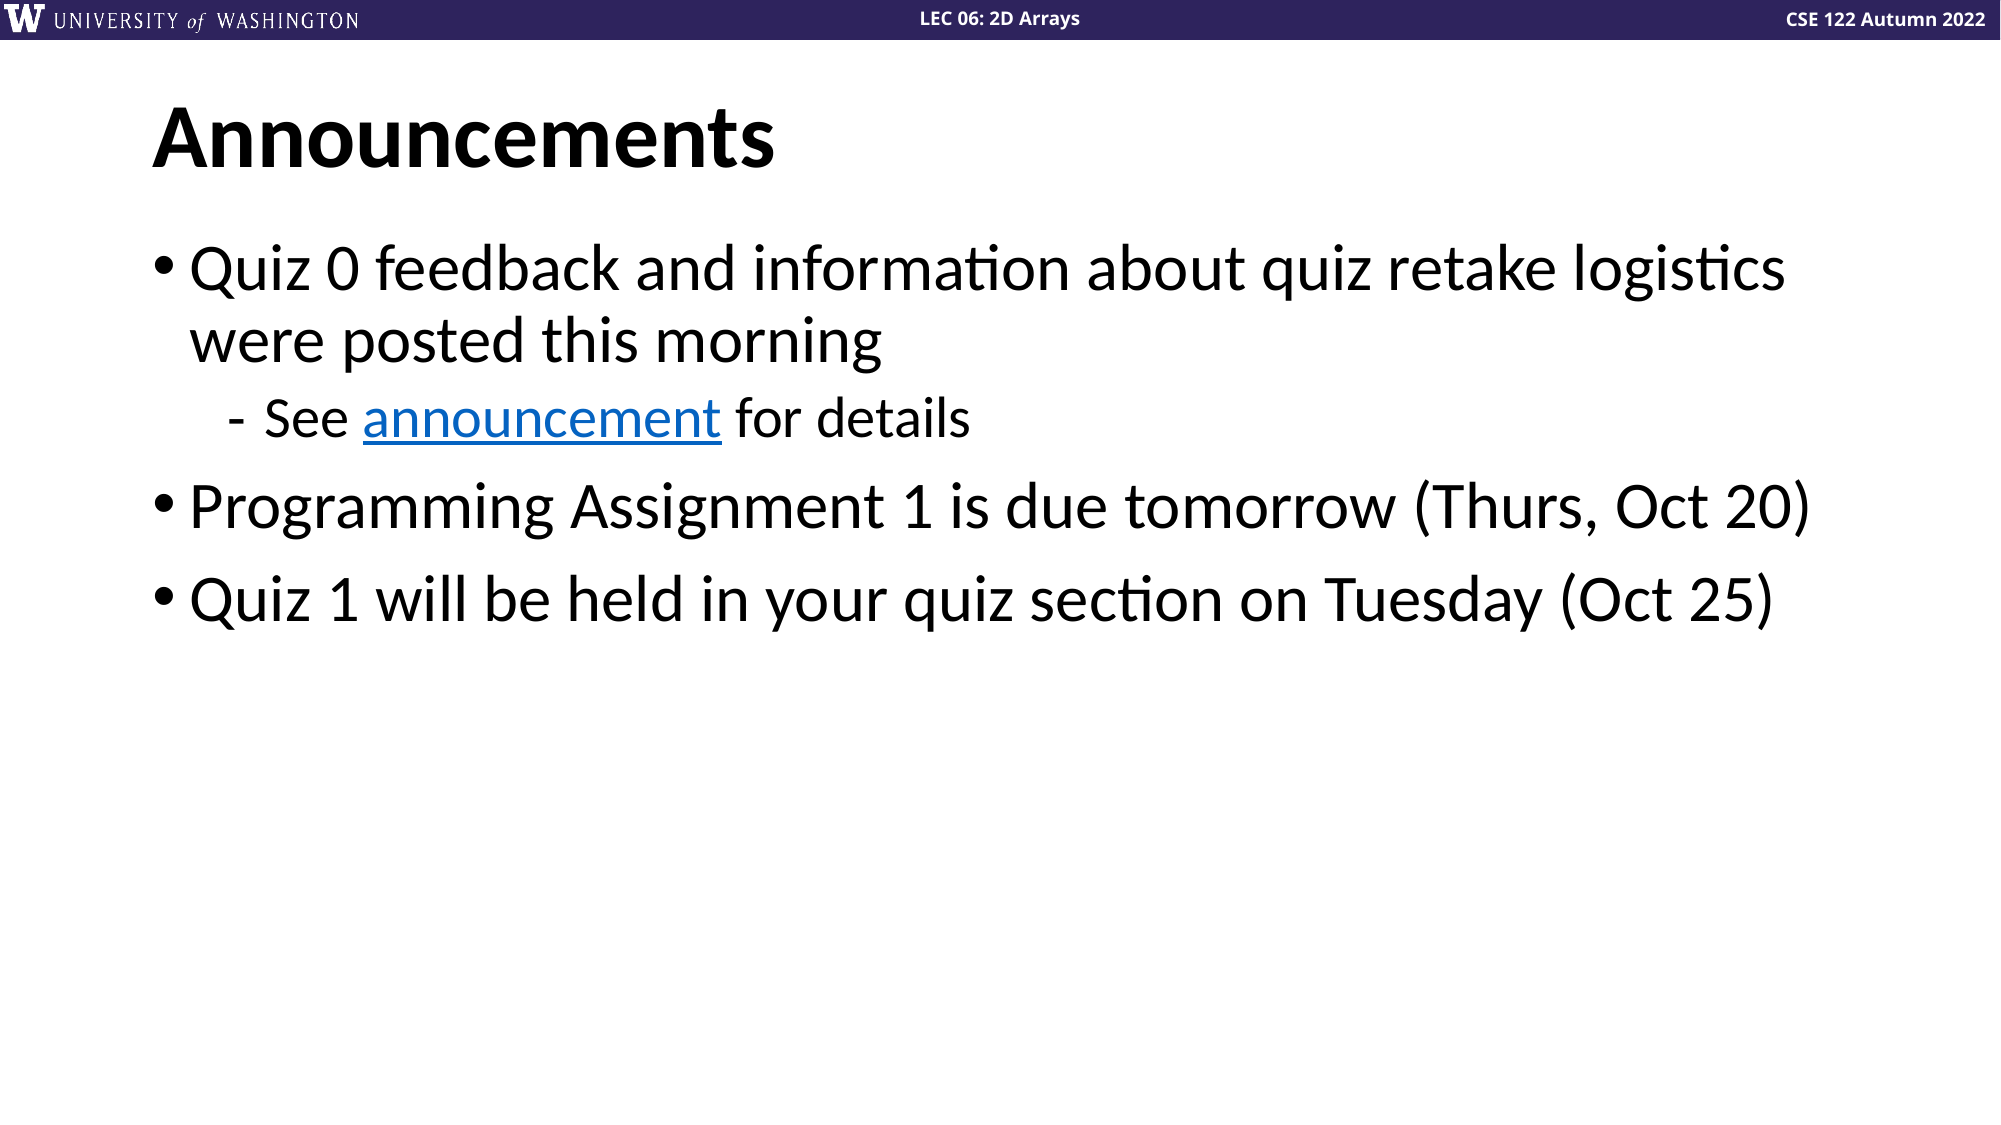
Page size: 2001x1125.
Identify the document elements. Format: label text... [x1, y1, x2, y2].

title Announcements [137, 74, 1863, 200]
list Quiz 0 feedback and information about quiz retake logistics were posted this morning See announcement for details Programming Assignment 1 is due tomorrow (Thurs, Oct 20) Quiz 1 will be held in your quiz section on Tuesday (Oct 25) [137, 224, 1863, 1014]
picture [4, 4, 358, 33]
